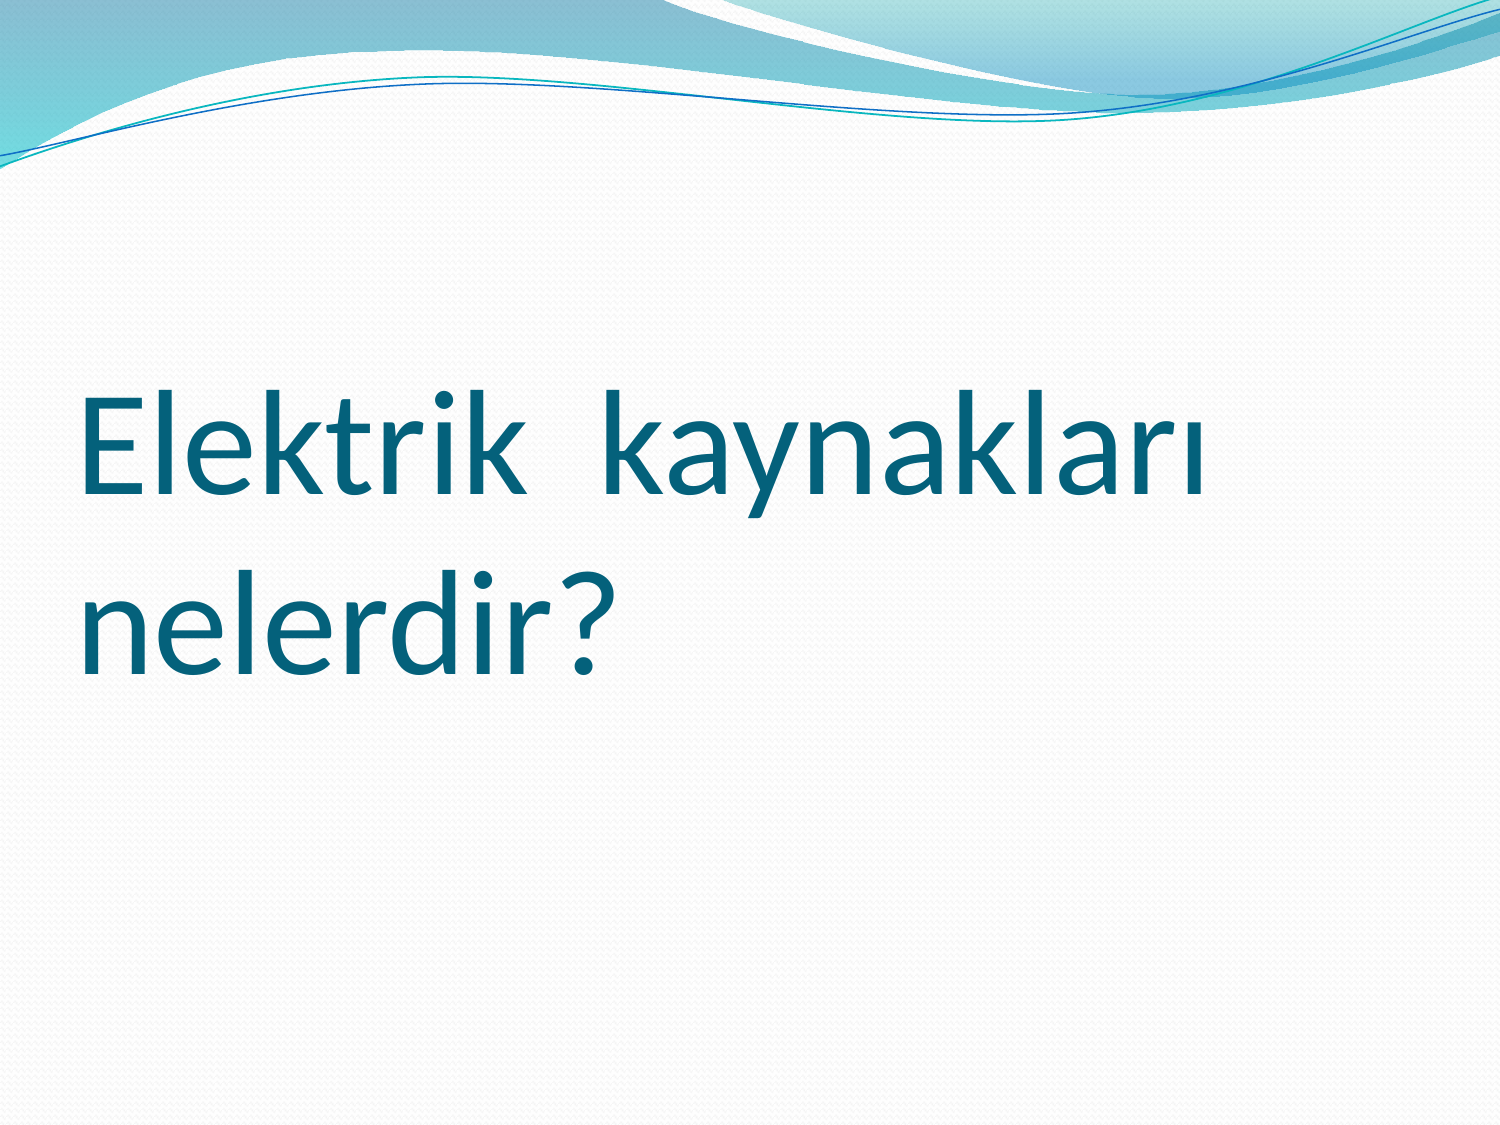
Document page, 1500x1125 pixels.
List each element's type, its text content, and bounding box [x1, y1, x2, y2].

title Elektrik kaynakları nelerdir? [75, 115, 1425, 705]
